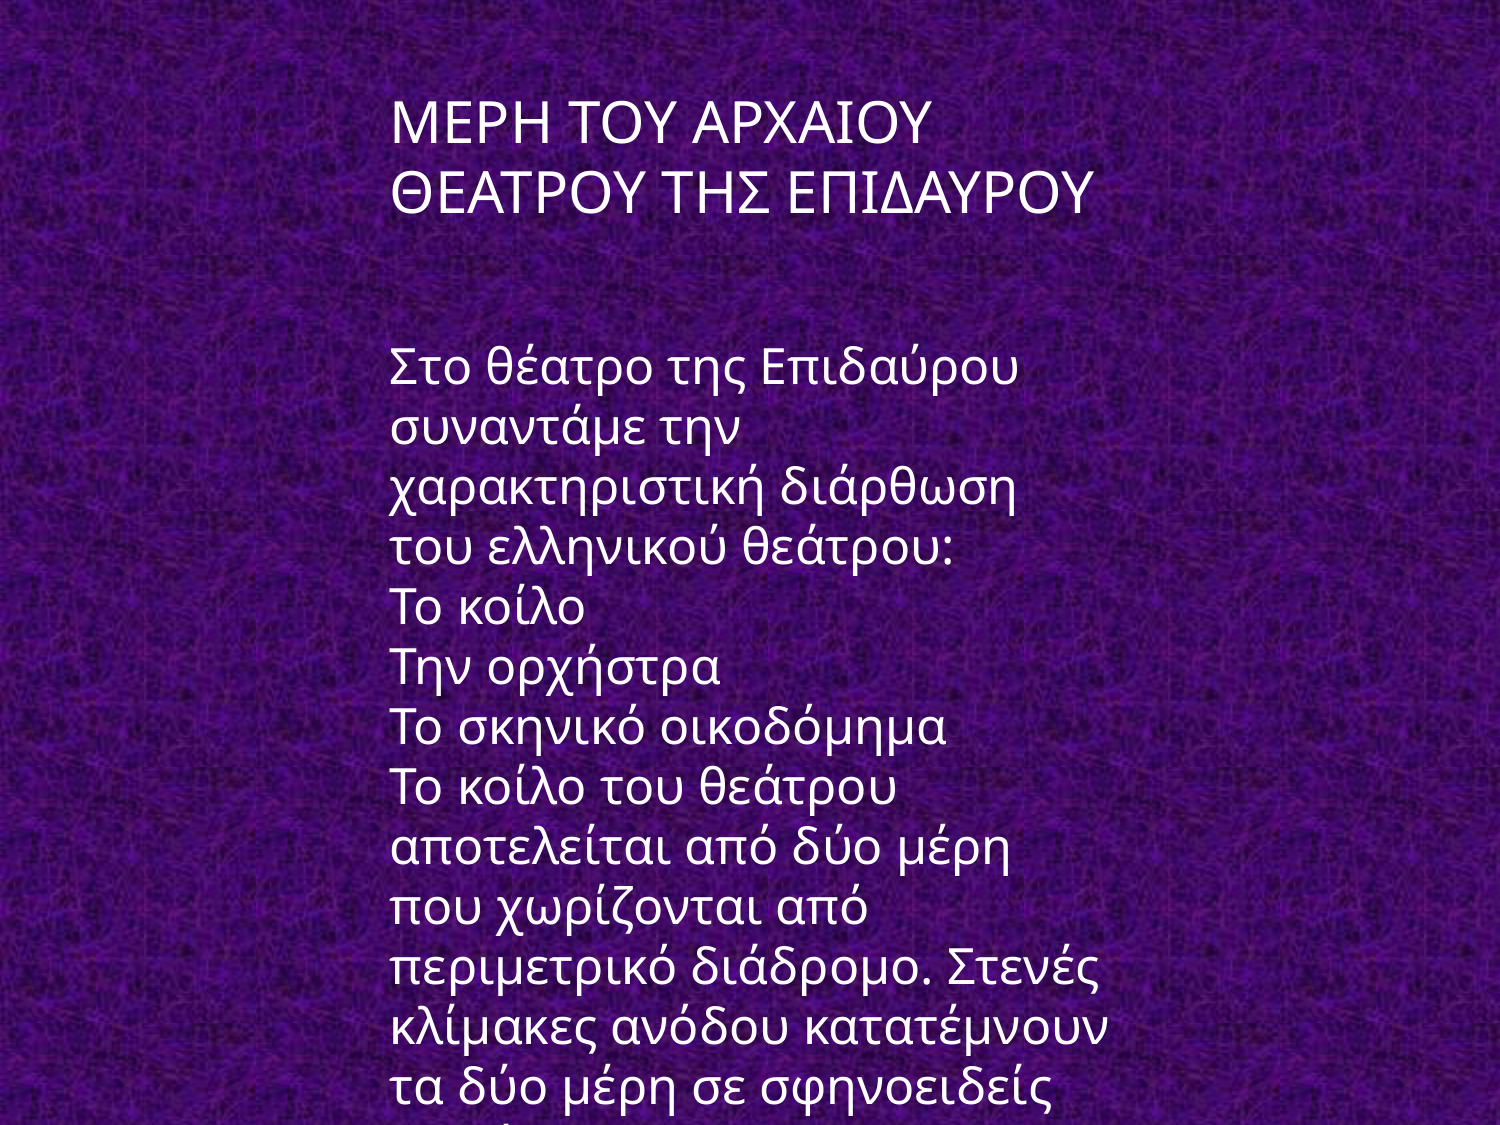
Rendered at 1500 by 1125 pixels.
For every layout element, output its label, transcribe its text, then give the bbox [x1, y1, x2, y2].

text_box Στο θέατρο της Επιδαύρου συναντάμε την χαρακτηριστική διάρθωση του ελληνικού θεάτρου: Το κοίλο Την ορχήστρα Το σκηνικό οικοδόμημα Το κοίλο του θεάτρου αποτελείται από δύο μέρη που χωρίζονται από περιμετρικό διάδρομο. Στενές κλίμακες ανόδου κατατέμνουν τα δύο μέρη σε σφηνοειδείς κερκίδες. [374, 327, 1125, 1125]
text_box ΜΕΡΗ ΤΟΥ ΑΡΧΑΙΟΥ ΘΕΑΤΡΟΥ ΤΗΣ ΕΠΙΔΑΥΡΟΥ [374, 78, 1125, 233]
picture [0, 0, 1500, 1125]
